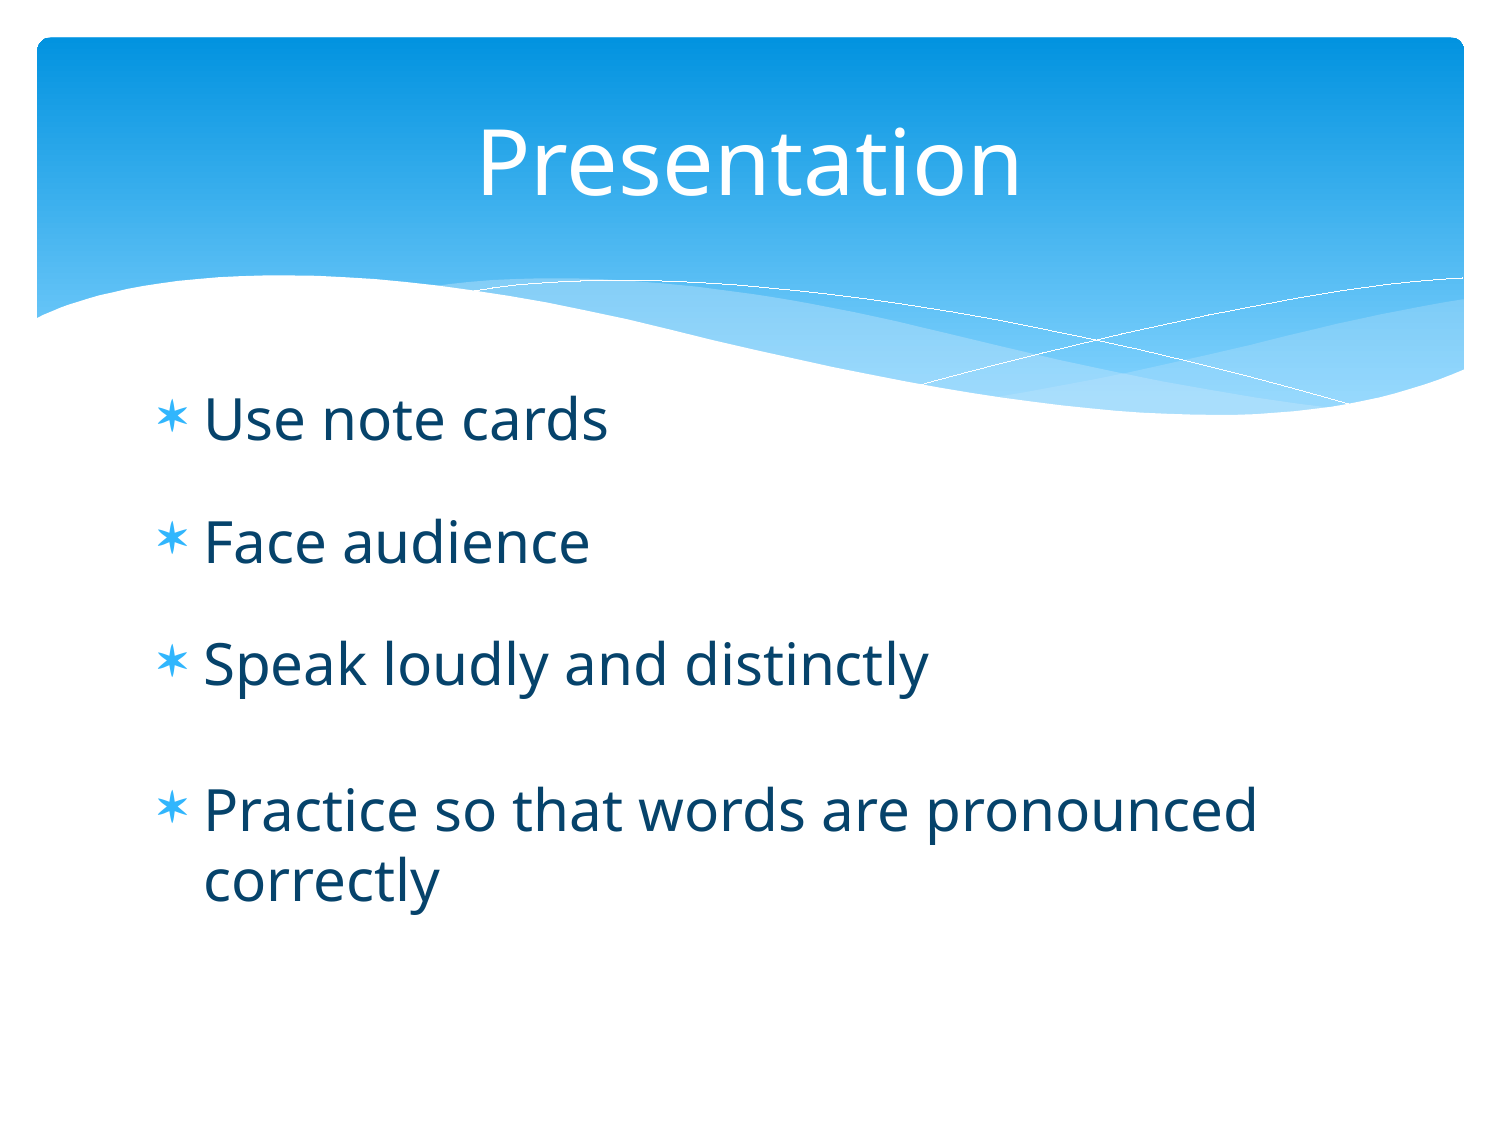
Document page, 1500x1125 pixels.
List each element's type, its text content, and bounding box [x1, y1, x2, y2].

list Use note cards Face audience Speak loudly and distinctly Practice so that words are pronounced correctly [143, 375, 1363, 980]
title Presentation [75, 55, 1425, 261]
